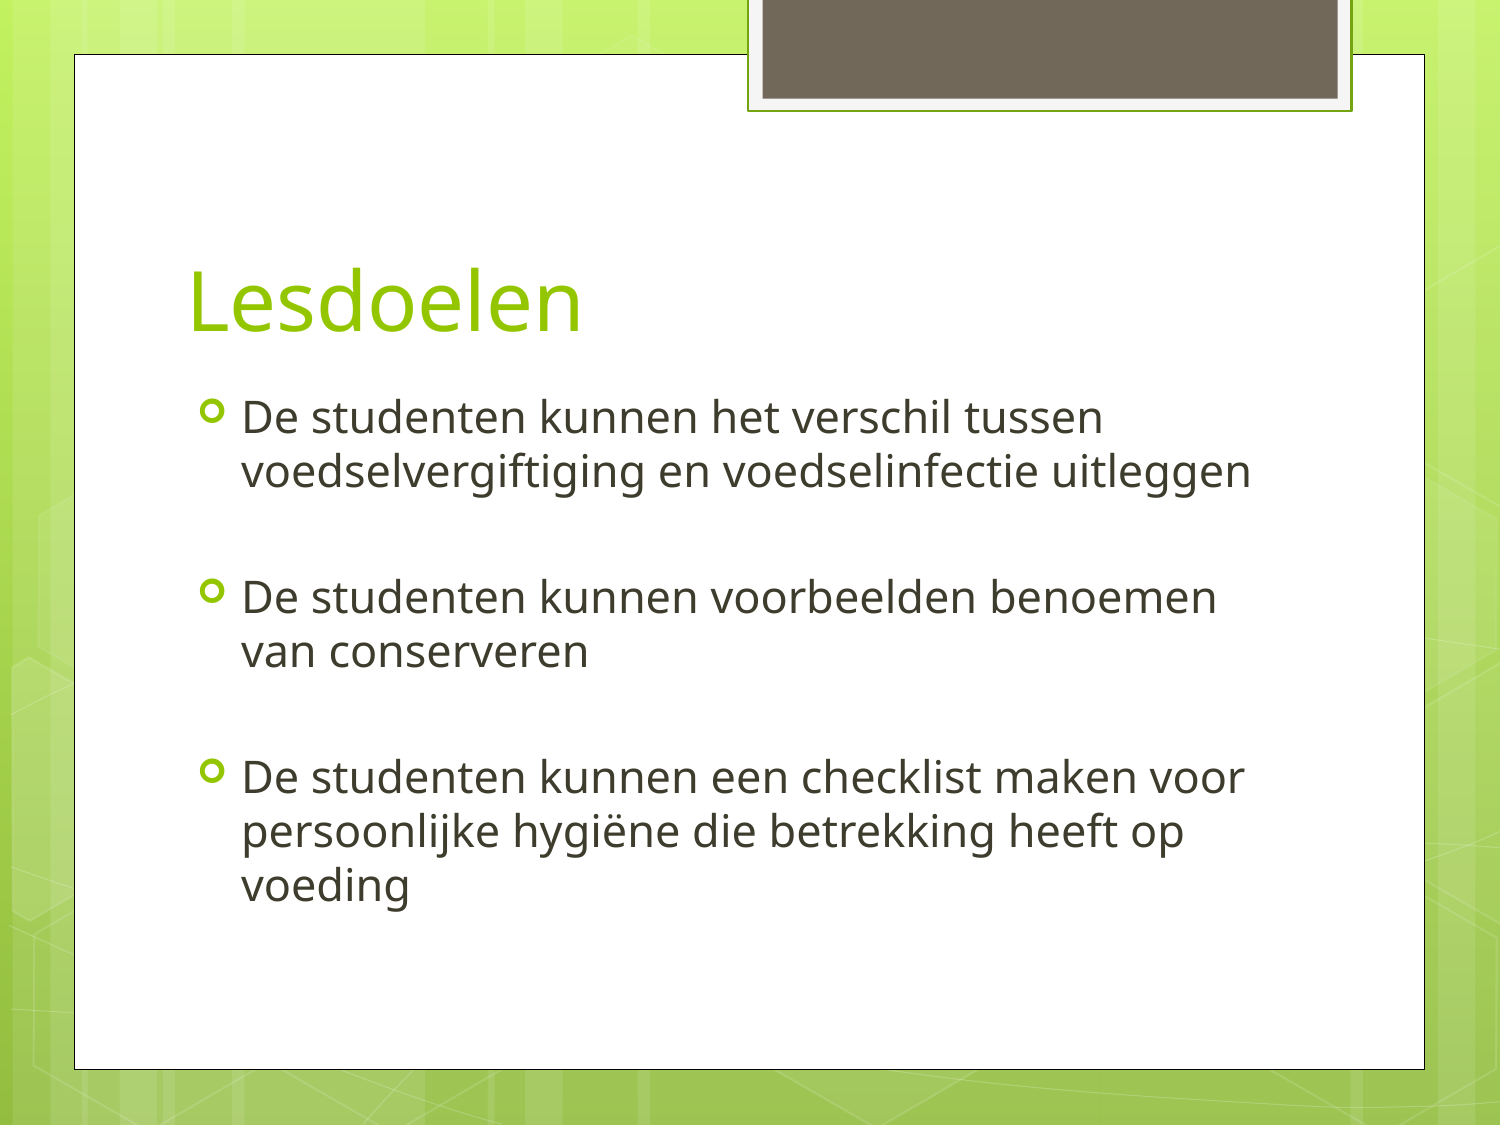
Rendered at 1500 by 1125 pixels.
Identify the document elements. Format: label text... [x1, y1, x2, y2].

list De studenten kunnen het verschil tussen voedselvergiftiging en voedselinfectie uitleggen De studenten kunnen voorbeelden benoemen van conserveren De studenten kunnen een checklist maken voor persoonlijke hygiëne die betrekking heeft op voeding [171, 381, 1283, 957]
title Lesdoelen [171, 168, 1324, 357]
